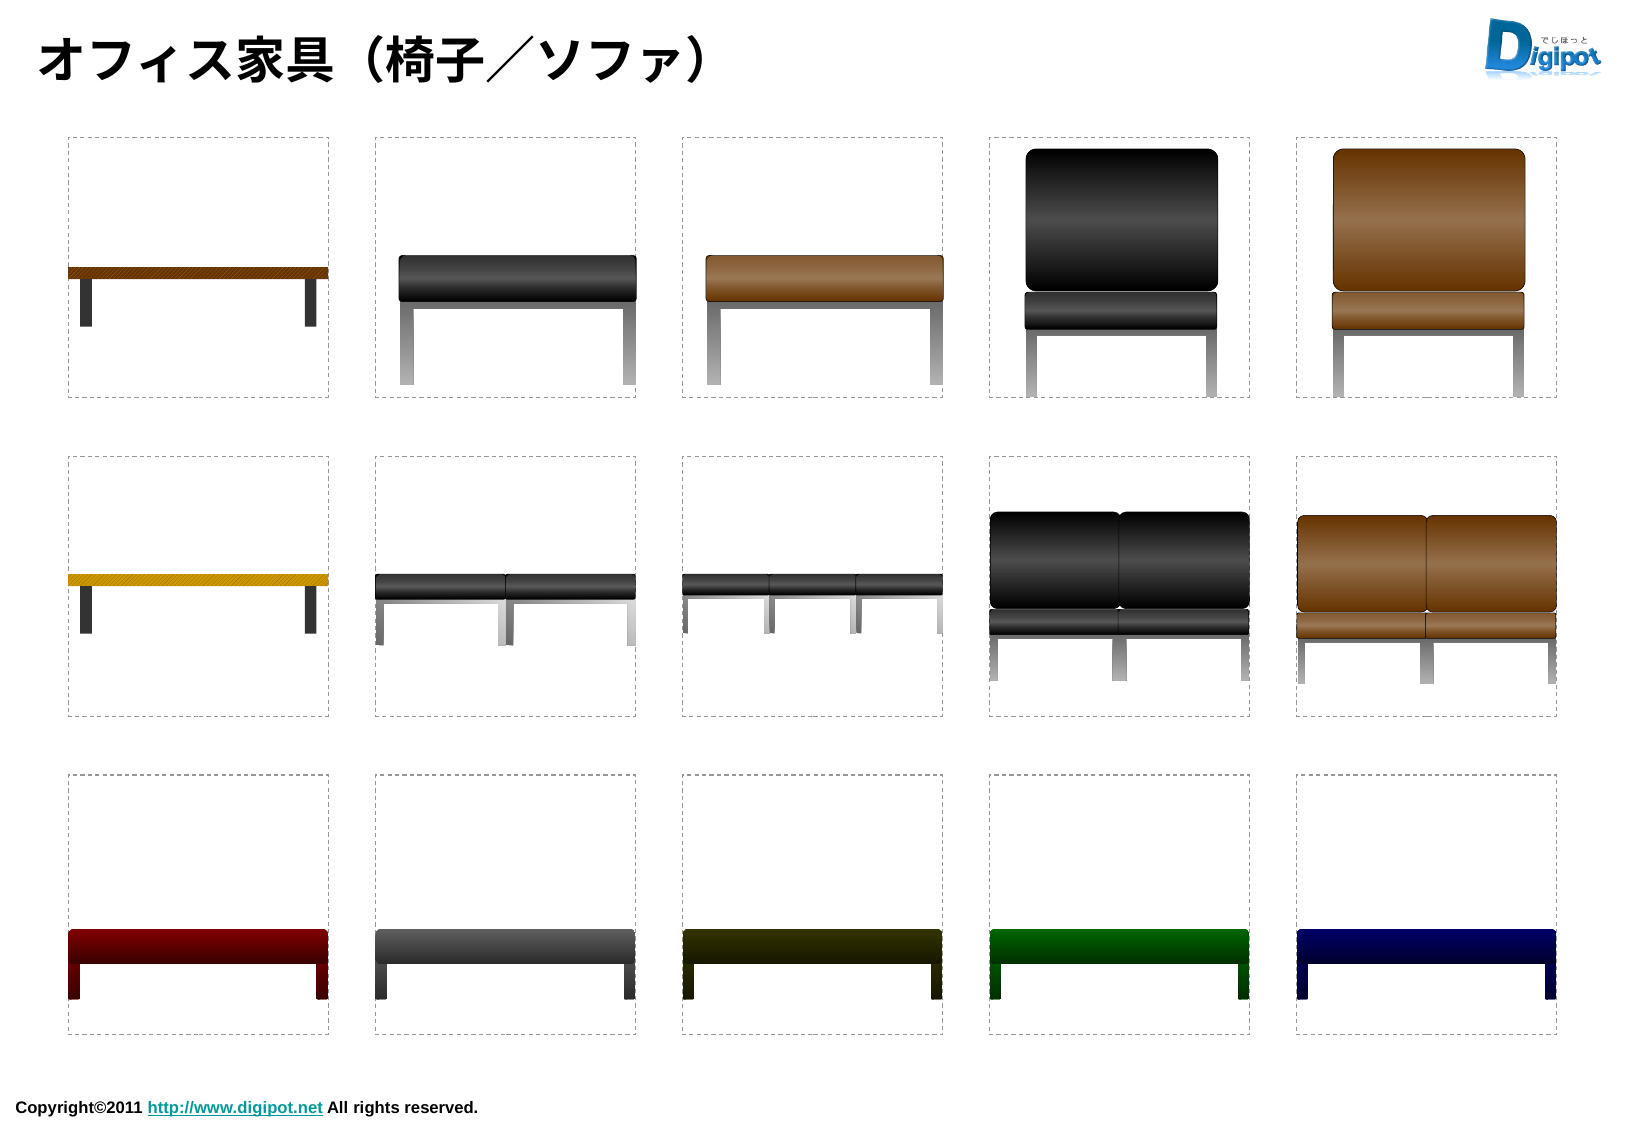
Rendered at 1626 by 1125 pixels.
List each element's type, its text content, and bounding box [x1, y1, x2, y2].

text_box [989, 511, 1250, 681]
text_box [375, 928, 636, 1000]
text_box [398, 255, 637, 386]
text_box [682, 928, 943, 1000]
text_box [68, 928, 329, 1000]
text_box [1332, 148, 1526, 398]
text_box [1296, 928, 1557, 1000]
picture [1485, 18, 1602, 82]
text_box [705, 255, 944, 386]
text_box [989, 928, 1250, 1000]
title オフィス家具（椅子／ソファ） [21, 19, 881, 98]
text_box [1024, 148, 1218, 398]
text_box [375, 574, 636, 646]
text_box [68, 574, 329, 634]
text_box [1296, 515, 1557, 685]
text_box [682, 574, 943, 634]
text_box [68, 267, 329, 327]
